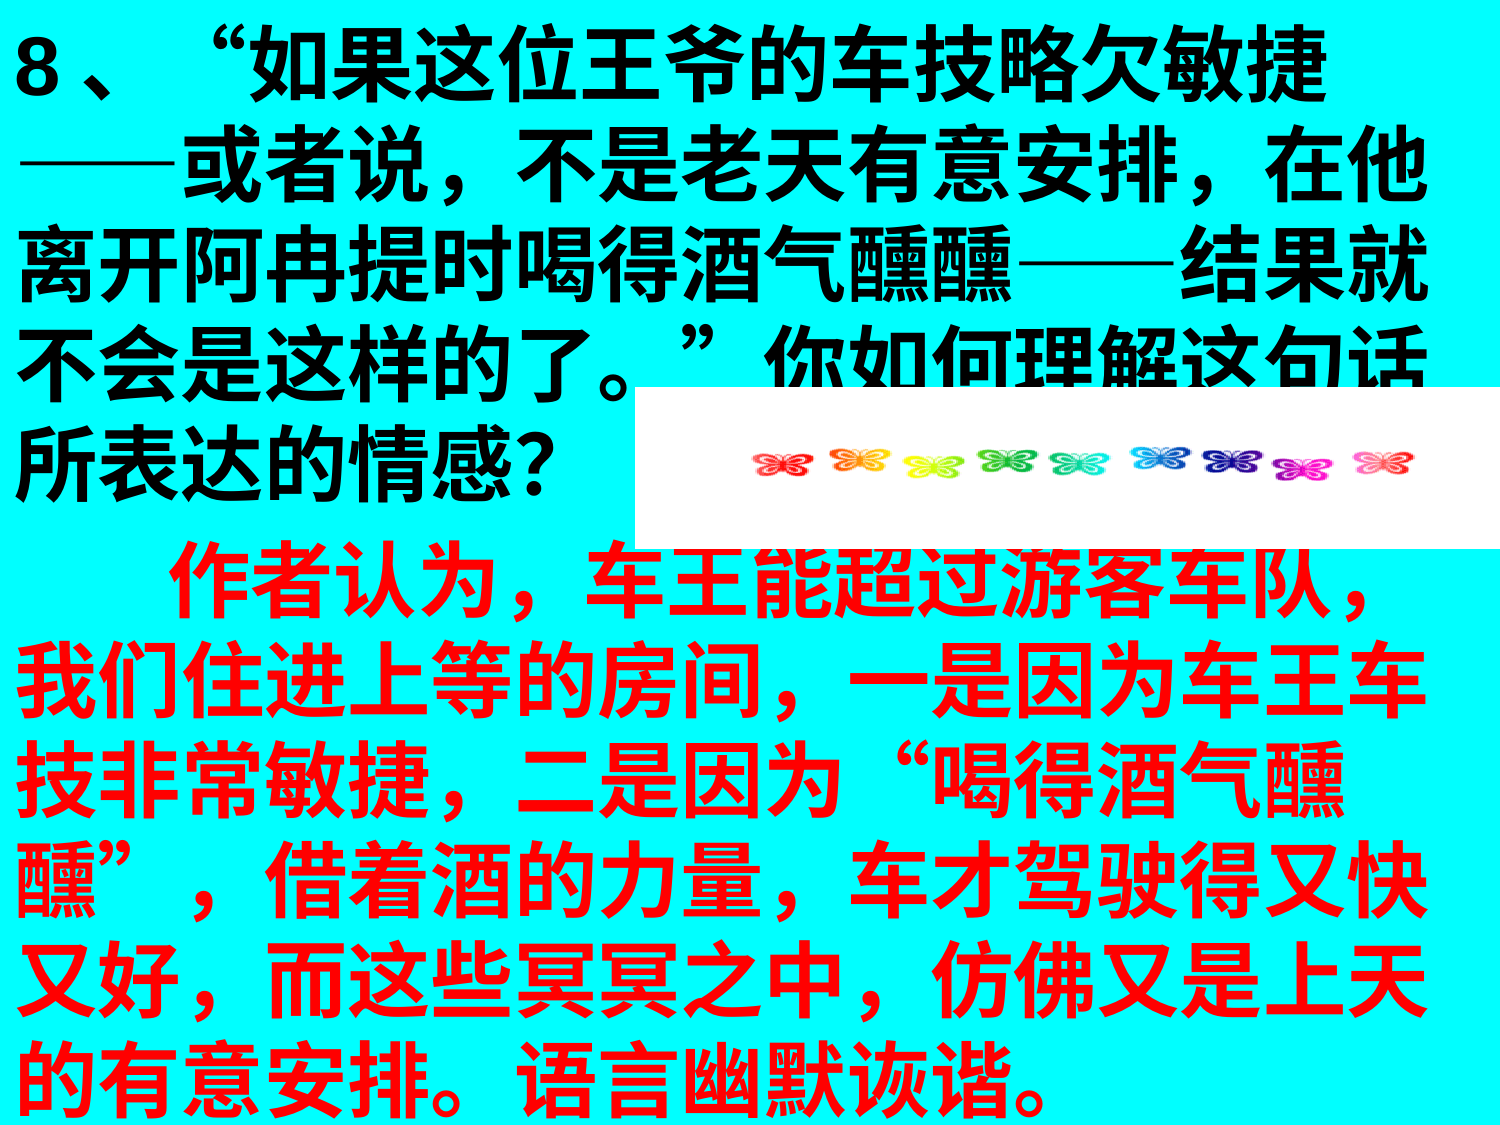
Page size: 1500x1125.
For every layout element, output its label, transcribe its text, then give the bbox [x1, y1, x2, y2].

picture [635, 387, 1500, 549]
list 8、“如果这位王爷的车技略欠敏捷——或者说，不是老天有意安排，在他离开阿冉提时喝得酒气醺醺——结果就不会是这样的了。”你如何理解这句话所表达的情感？ 作者认为，车王能超过游客车队，我们住进上等的房间，一是因为车王车技非常敏捷，二是因为“喝得酒气醺醺”，借着酒的力量，车才驾驶得又快又好，而这些冥冥之中，仿佛又是上天的有意安排。语言幽默诙谐。 [0, 4, 1494, 1122]
